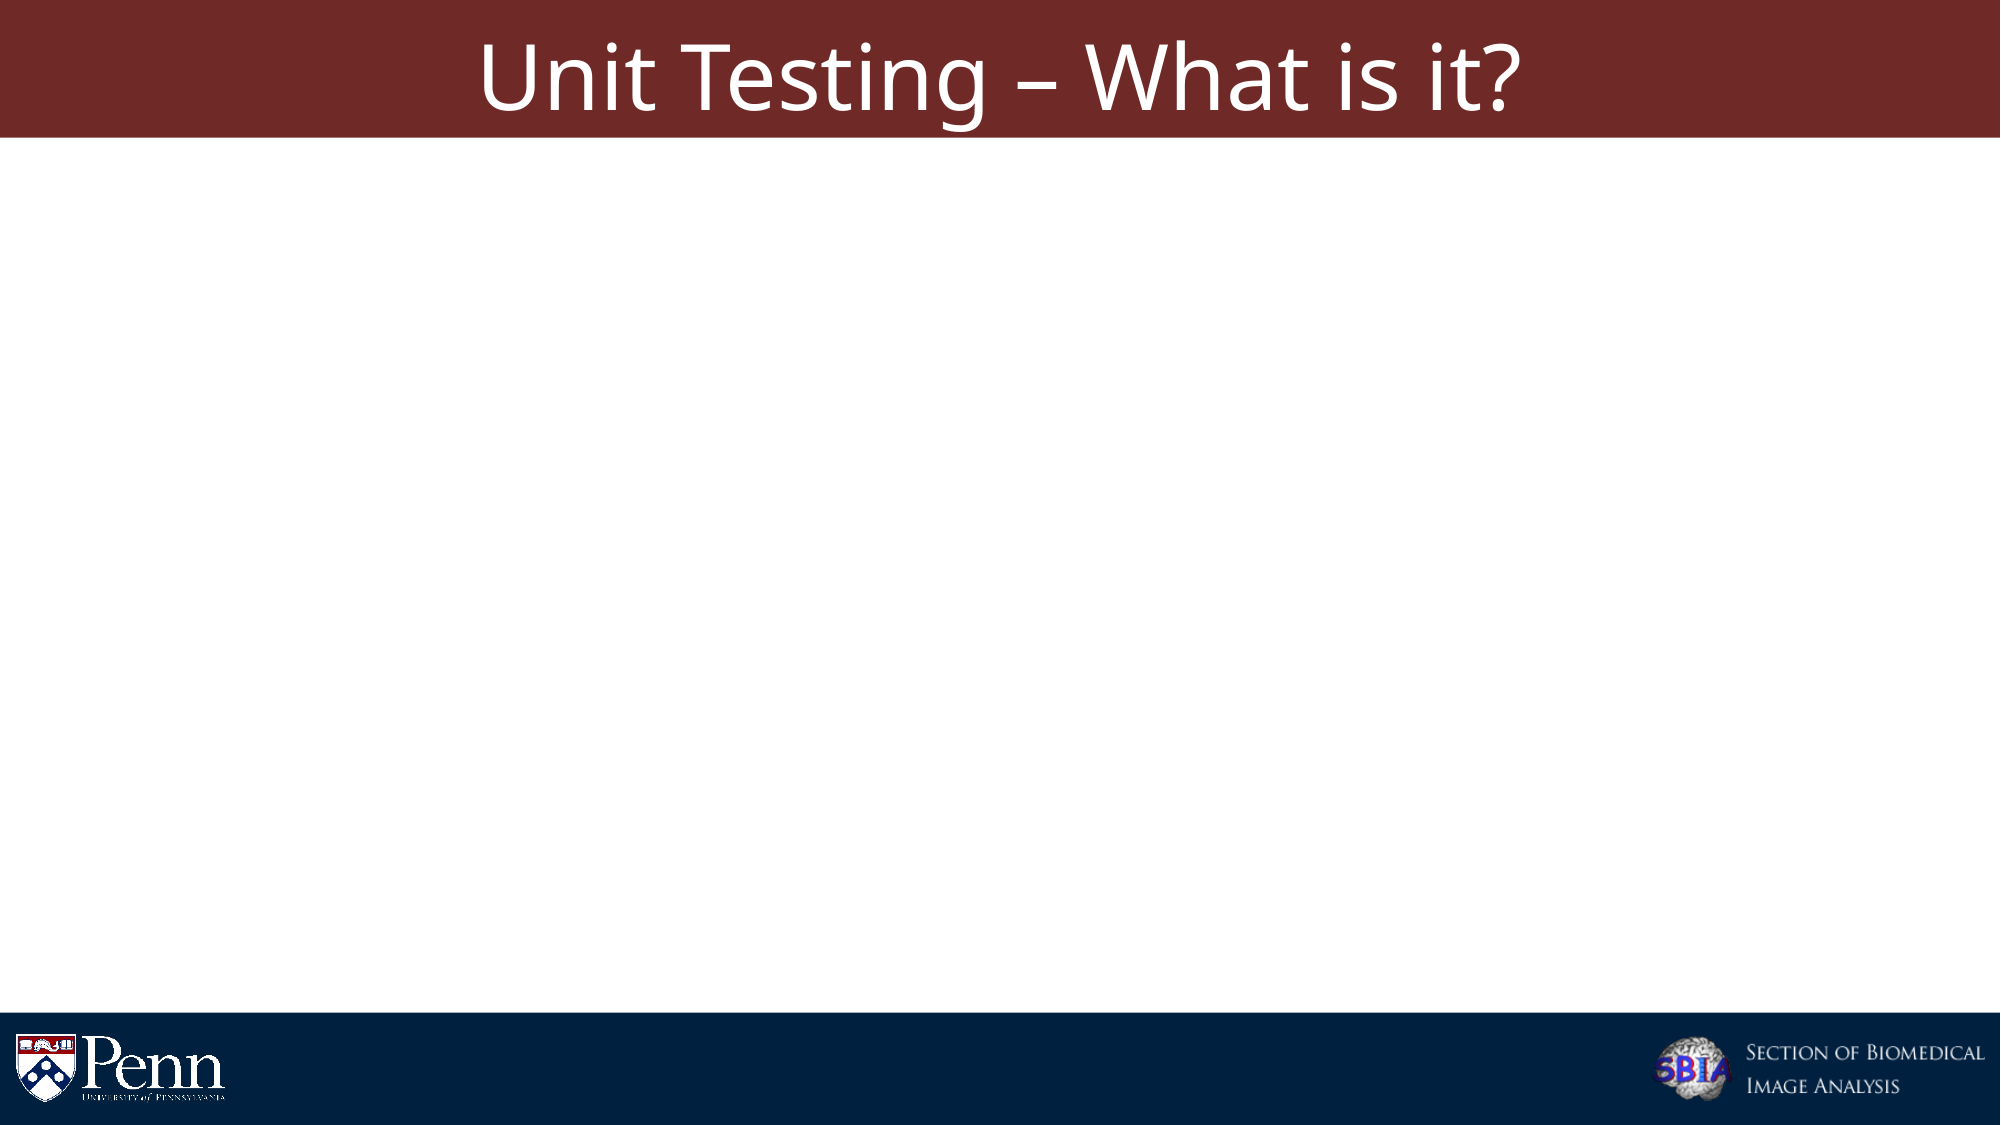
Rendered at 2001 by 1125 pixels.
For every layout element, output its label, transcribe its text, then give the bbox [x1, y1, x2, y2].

picture [16, 1034, 225, 1103]
title Unit Testing – What is it? [46, 0, 1954, 138]
picture [1652, 1035, 1985, 1102]
